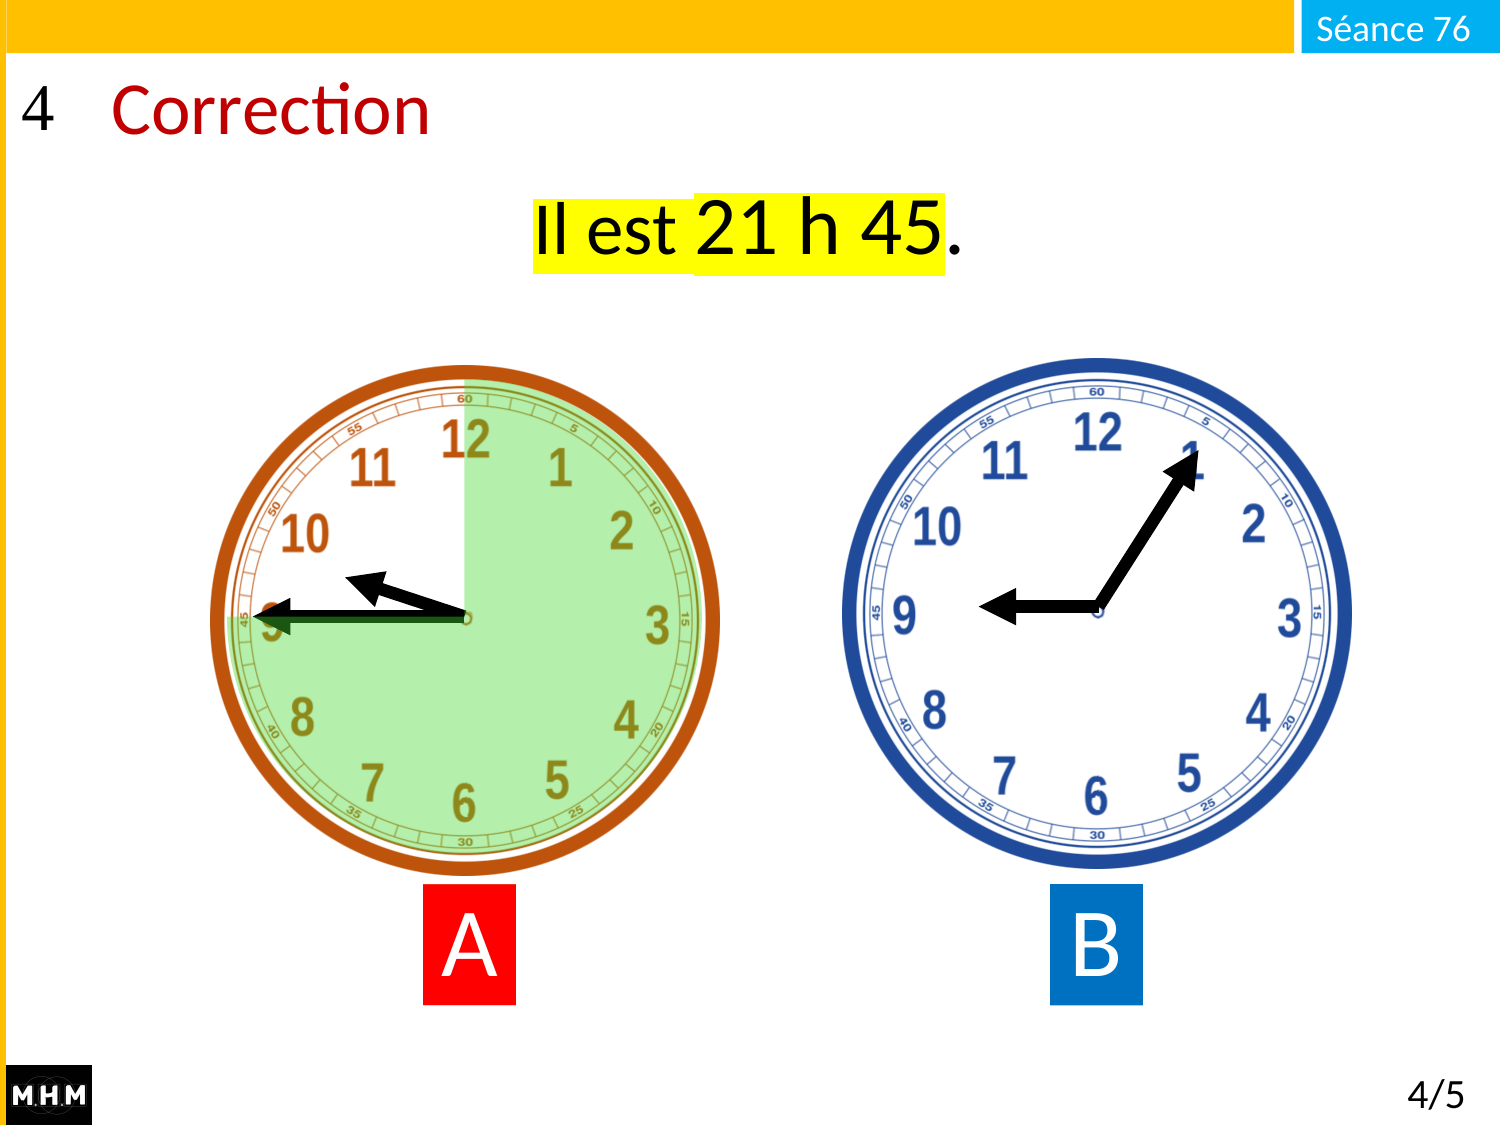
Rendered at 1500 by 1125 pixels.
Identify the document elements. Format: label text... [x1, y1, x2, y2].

picture [210, 365, 720, 876]
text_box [345, 577, 465, 616]
text_box B [1050, 884, 1143, 1006]
picture [6, 1065, 92, 1125]
text_box Il est 21 h 45. [518, 167, 1187, 289]
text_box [1098, 449, 1199, 607]
list 4/5 [1373, 1064, 1500, 1125]
title Correction [96, 60, 1391, 160]
text_box A [423, 884, 516, 1006]
picture [841, 358, 1351, 869]
